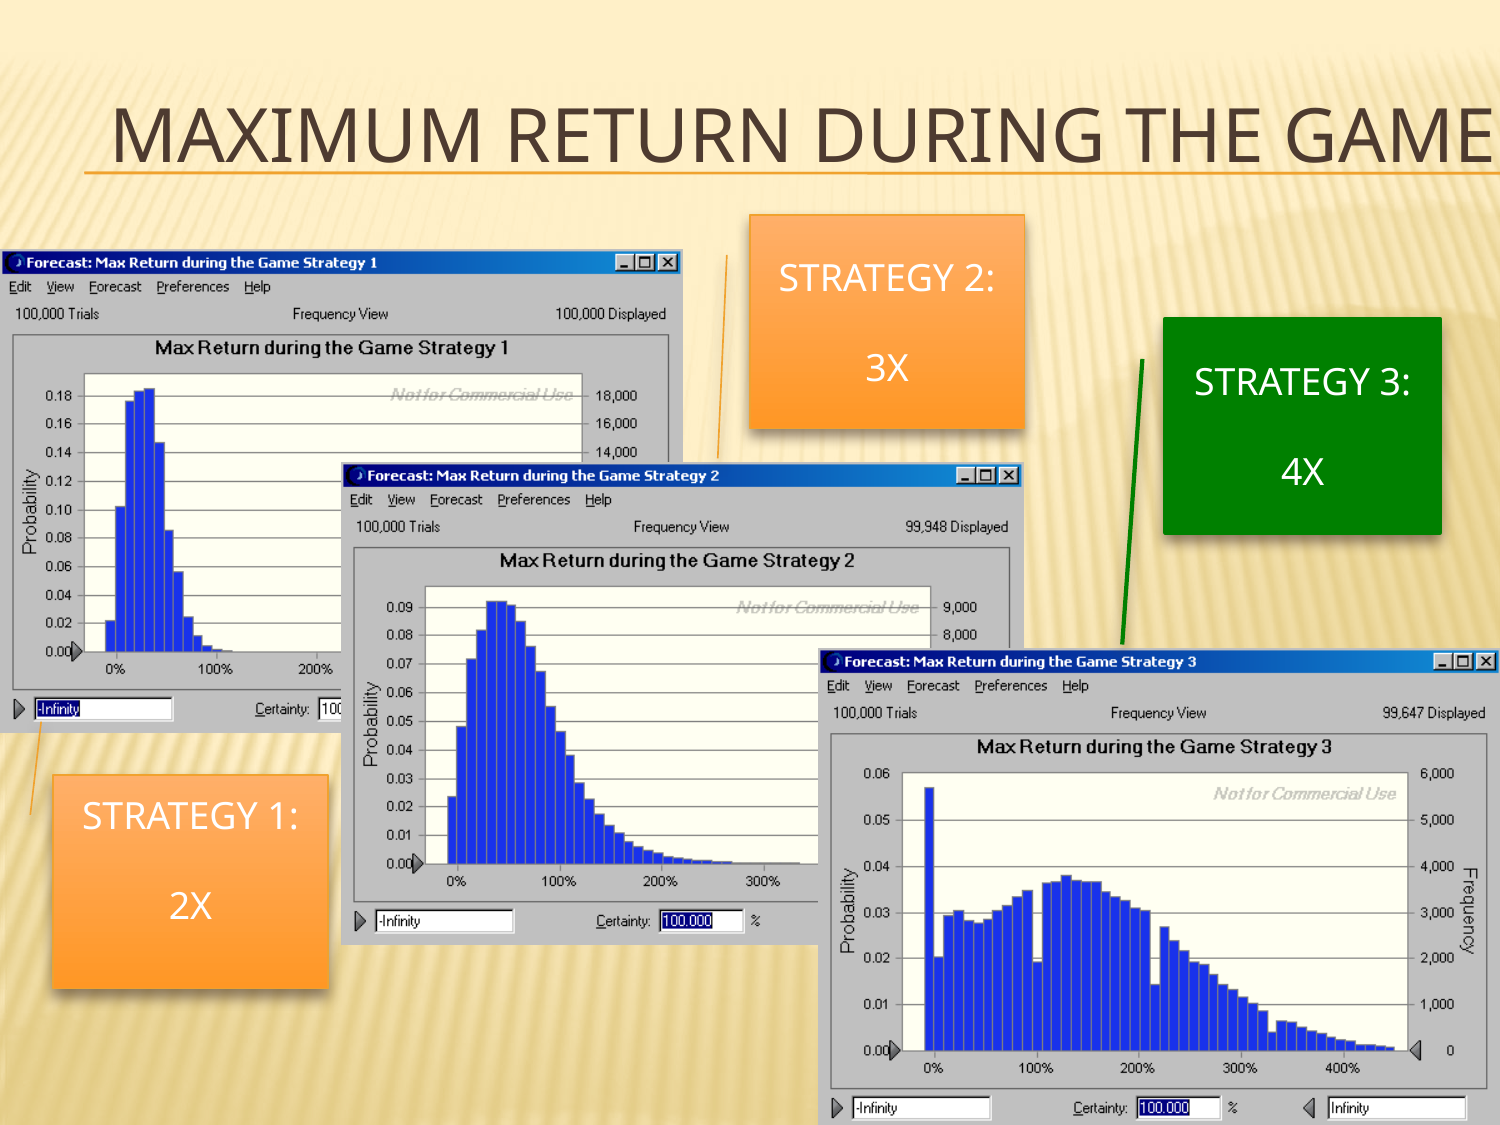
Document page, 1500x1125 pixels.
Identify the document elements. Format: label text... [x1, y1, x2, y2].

text_box STRATEGY 2: 3X [749, 214, 1025, 429]
text_box STRATEGY 3: 4X [1164, 318, 1441, 533]
text_box STRATEGY 1: 2X [52, 774, 329, 989]
text_box STRATEGY 1: 2X [29, 750, 39, 815]
title MAXIMUM RETURN DURING THE GAME [94, 64, 1500, 201]
text_box STRATEGY 2: 3X [716, 254, 728, 459]
picture [0, 249, 1500, 1125]
text_box STRATEGY 3: 4X [1121, 358, 1144, 645]
